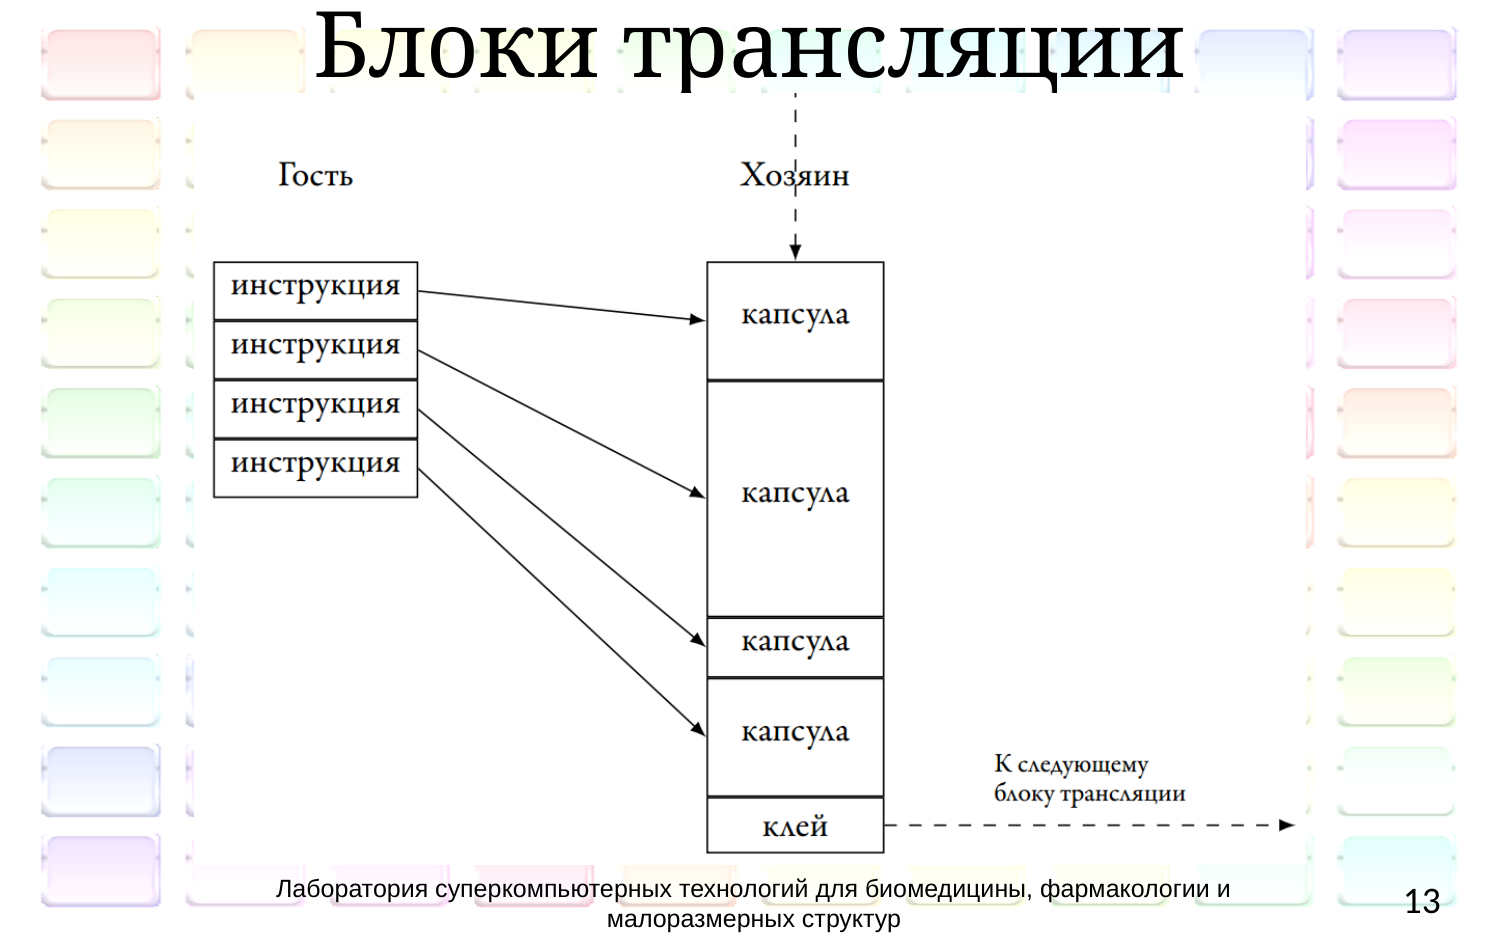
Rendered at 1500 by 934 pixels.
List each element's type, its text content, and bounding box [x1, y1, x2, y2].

text_box 13 [1387, 868, 1473, 918]
text_box Лаборатория суперкомпьютерных технологий для биомедицины, фармакологии и малоразмерных структур [171, 864, 1338, 915]
title Блоки трансляции [75, 3, 1425, 79]
picture [0, 0, 1500, 934]
